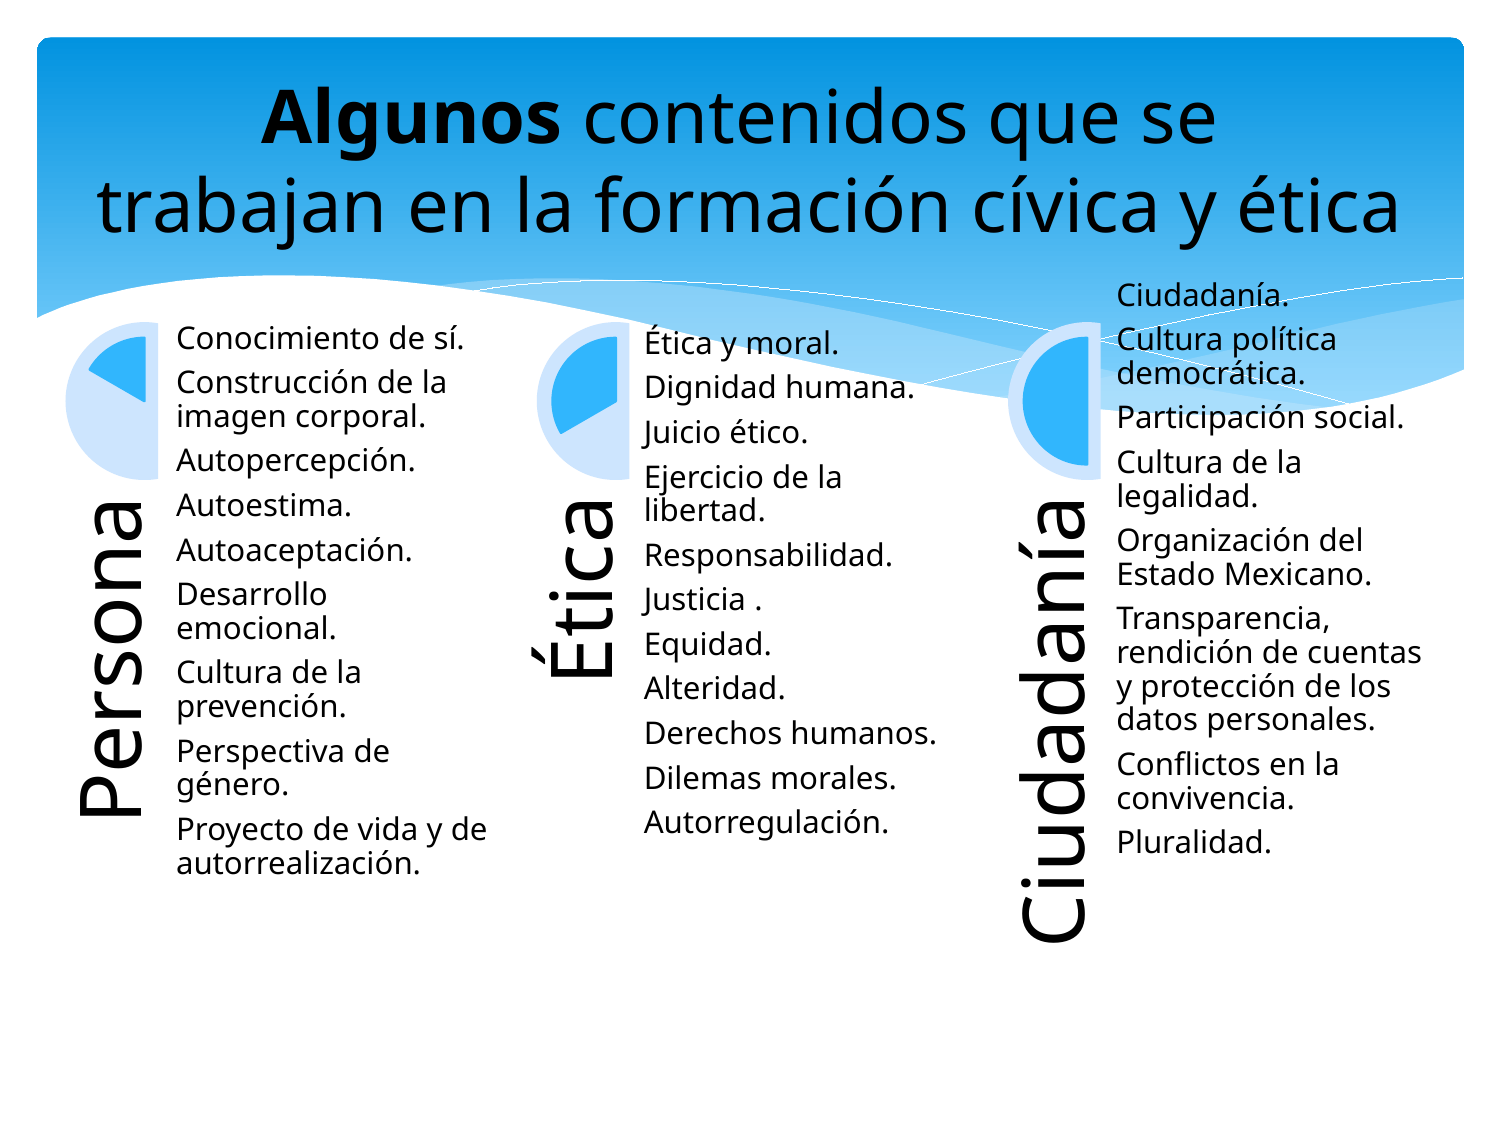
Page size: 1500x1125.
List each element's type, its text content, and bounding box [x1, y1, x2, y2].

title Algunos contenidos que se trabajan en la formación cívica y ética [75, 55, 1425, 227]
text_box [64, 228, 1436, 1048]
